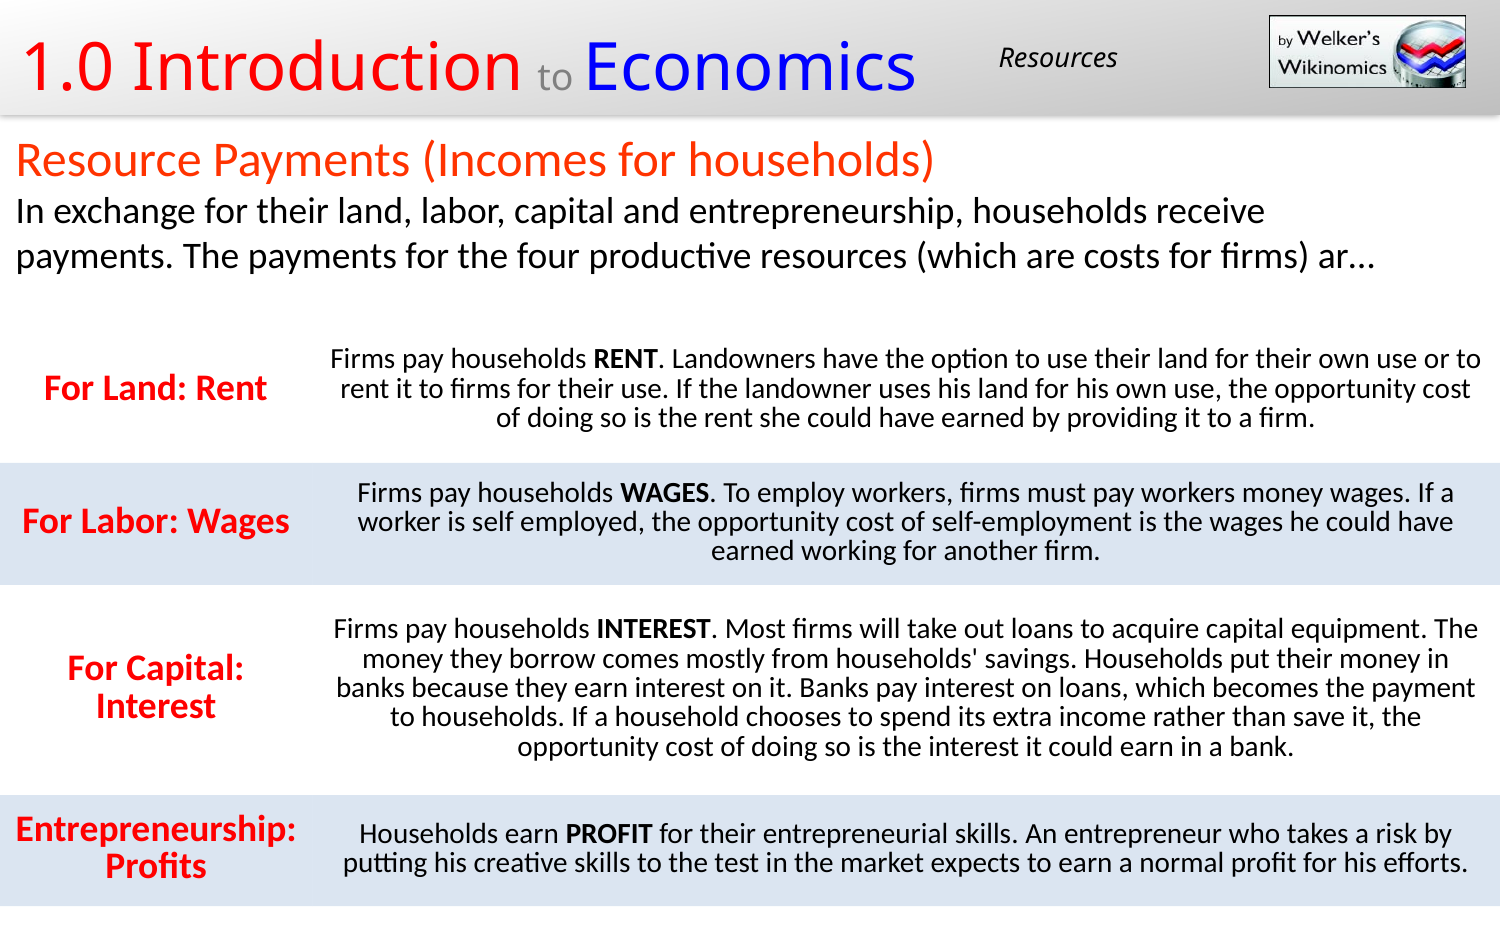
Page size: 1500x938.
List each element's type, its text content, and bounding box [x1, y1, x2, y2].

table_cell For Capital: Interest [0, 585, 312, 795]
table_cell Firms pay households WAGES. To employ workers, firms must pay workers money wages. If a worker is self employed, the opportunity cost of self-employment is the wages he could have earned working for another firm. [312, 463, 1500, 585]
table_cell Entrepreneurship: Profits [0, 795, 312, 906]
picture [1269, 15, 1466, 88]
table_cell Households earn PROFIT for their entrepreneurial skills. An entrepreneur who takes a risk by putting his creative skills to the test in the market expects to earn a normal profit for his efforts. [312, 795, 1500, 906]
text_box Resource Payments (Incomes for households) In exchange for their land, labor, capital and entrepreneurship, households receive payments. The payments for the four productive resources (which are costs for firms) ar… [0, 118, 1438, 284]
text_box Resources [725, 33, 1392, 81]
table_cell Firms pay households INTEREST. Most firms will take out loans to acquire capital equipment. The money they borrow comes mostly from households' savings. Households put their money in banks because they earn interest on it. Banks pay interest on loans, which becomes the payment to households. If a household chooses to spend its extra income rather than save it, the opportunity cost of doing so is the interest it could earn in a bank. [312, 585, 1500, 795]
table_cell For Labor: Wages [0, 463, 312, 585]
table_header For Land: Rent [0, 319, 312, 463]
table_header Firms pay households RENT. Landowners have the option to use their land for their own use or to rent it to firms for their use. If the landowner uses his land for his own use, the opportunity cost of doing so is the rent she could have earned by providing it to a firm. [312, 319, 1500, 463]
